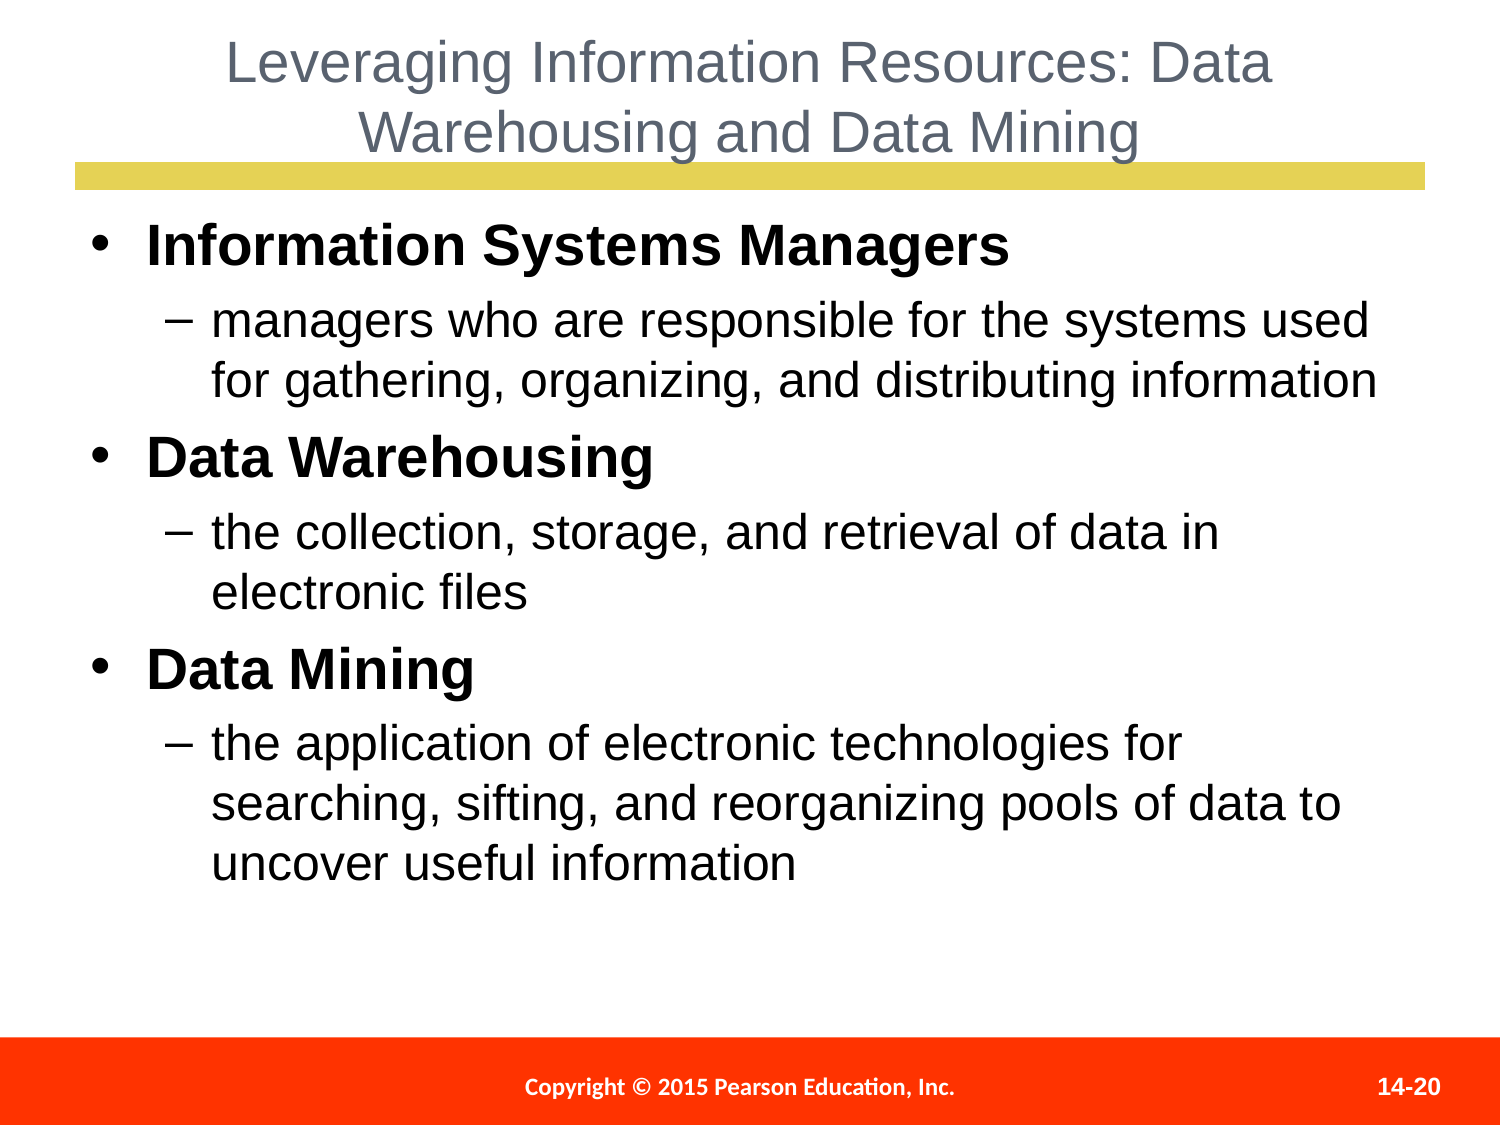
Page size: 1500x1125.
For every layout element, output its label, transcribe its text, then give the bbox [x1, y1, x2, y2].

list Information Systems Managers managers who are responsible for the systems used for gathering, organizing, and distributing information Data Warehousing the collection, storage, and retrieval of data in electronic files Data Mining the application of electronic technologies for searching, sifting, and reorganizing pools of data to uncover useful information [74, 199, 1426, 1006]
title Leveraging Information Resources: Data Warehousing and Data Mining [74, 0, 1426, 188]
